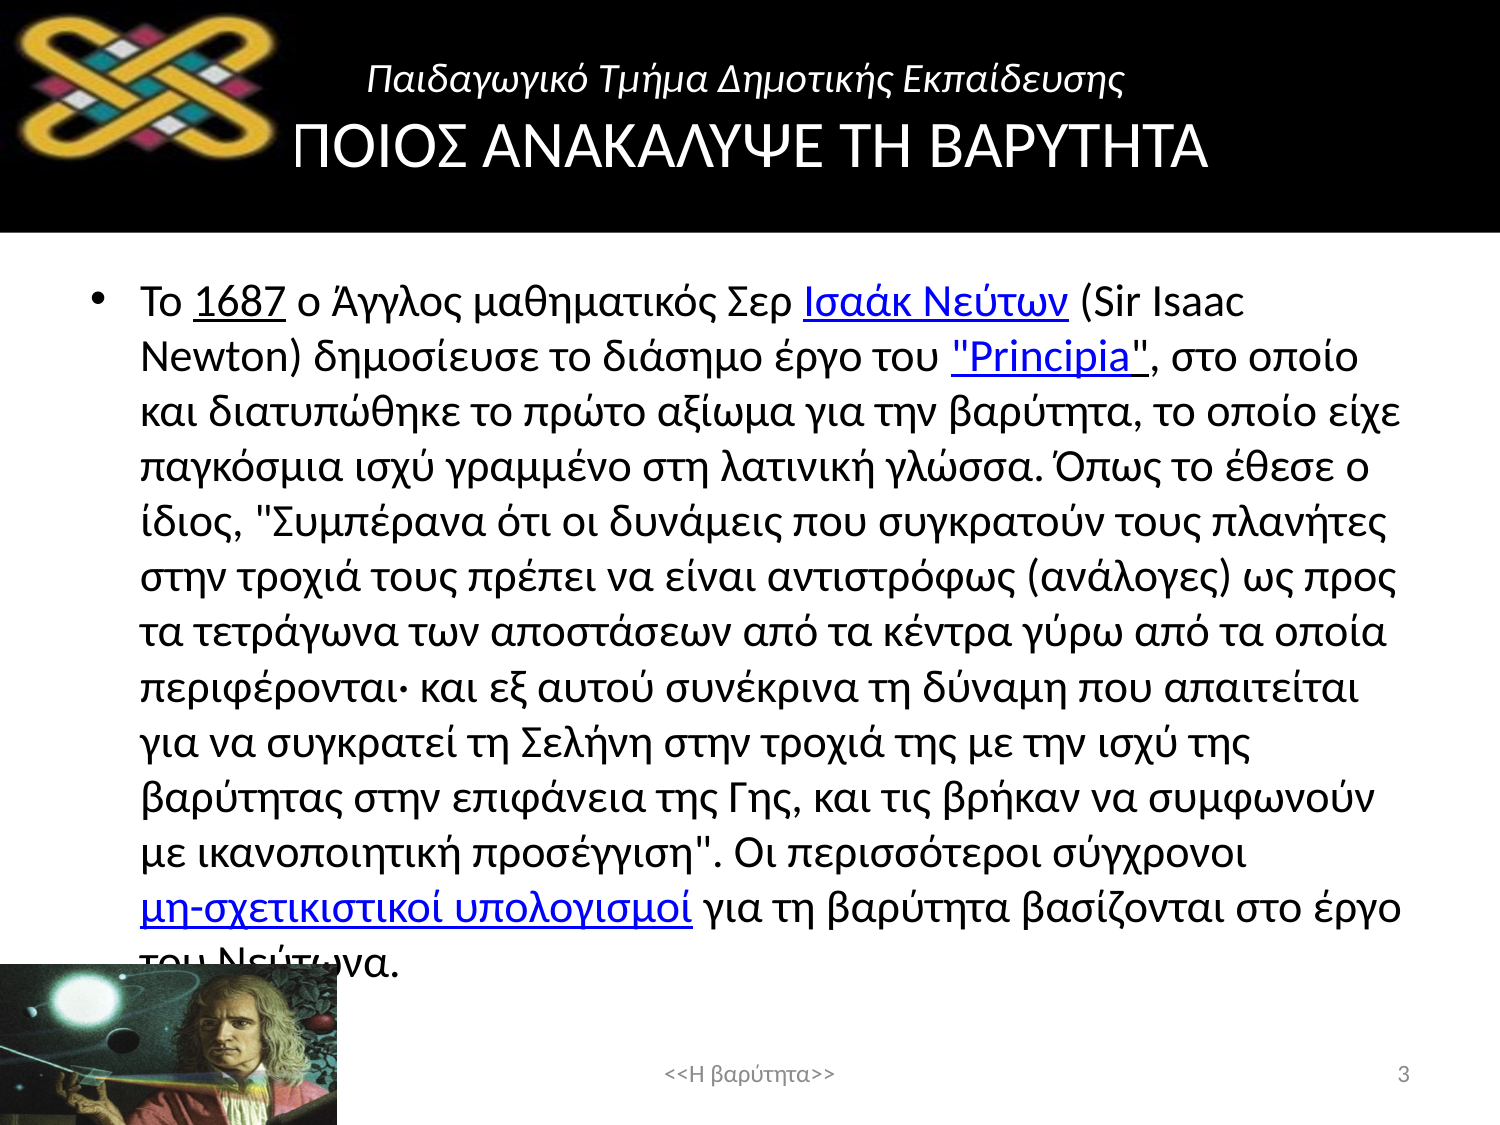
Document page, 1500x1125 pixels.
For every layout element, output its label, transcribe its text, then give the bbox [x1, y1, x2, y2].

title Παιδαγωγικό Τμήμα Δημοτικής Εκπαίδευσης ΠΟΙΟΣ ΑΝΑΚΑΛΥΨΕ ΤΗ ΒΑΡΥΤΗΤΑ [296, 0, 1500, 233]
list Το 1687 ο Άγγλος μαθηματικός Σερ Ισαάκ Νεύτων (Sir Isaac Newton) δημοσίευσε το διάσημο έργο του "Principia", στο οποίο και διατυπώθηκε το πρώτο αξίωμα για την βαρύτητα, το οποίο είχε παγκόσμια ισχύ γραμμένο στη λατινική γλώσσα. Όπως το έθεσε ο ίδιος, "Συμπέρανα ότι οι δυνάμεις που συγκρατούν τους πλανήτες στην τροχιά τους πρέπει να είναι αντιστρόφως (ανάλογες) ως προς τα τετράγωνα των αποστάσεων από τα κέντρα γύρω από τα οποία περιφέρονται· και εξ αυτού συνέκρινα τη δύναμη που απαιτείται για να συγκρατεί τη Σελήνη στην τροχιά της με την ισχύ της βαρύτητας στην επιφάνεια της Γης, και τις βρήκαν να συμφωνούν με ικανοποιητική προσέγγιση". Οι περισσότεροι σύγχρονοι μη-σχετικιστικοί υπολογισμοί για τη βαρύτητα βασίζονται στο έργο του Νεύτωνα. [75, 262, 1425, 1005]
footer <<Η βαρύτητα>> [512, 1042, 988, 1103]
picture [0, 963, 337, 1125]
picture [0, 0, 296, 232]
slide_number 3 [1074, 1042, 1425, 1103]
